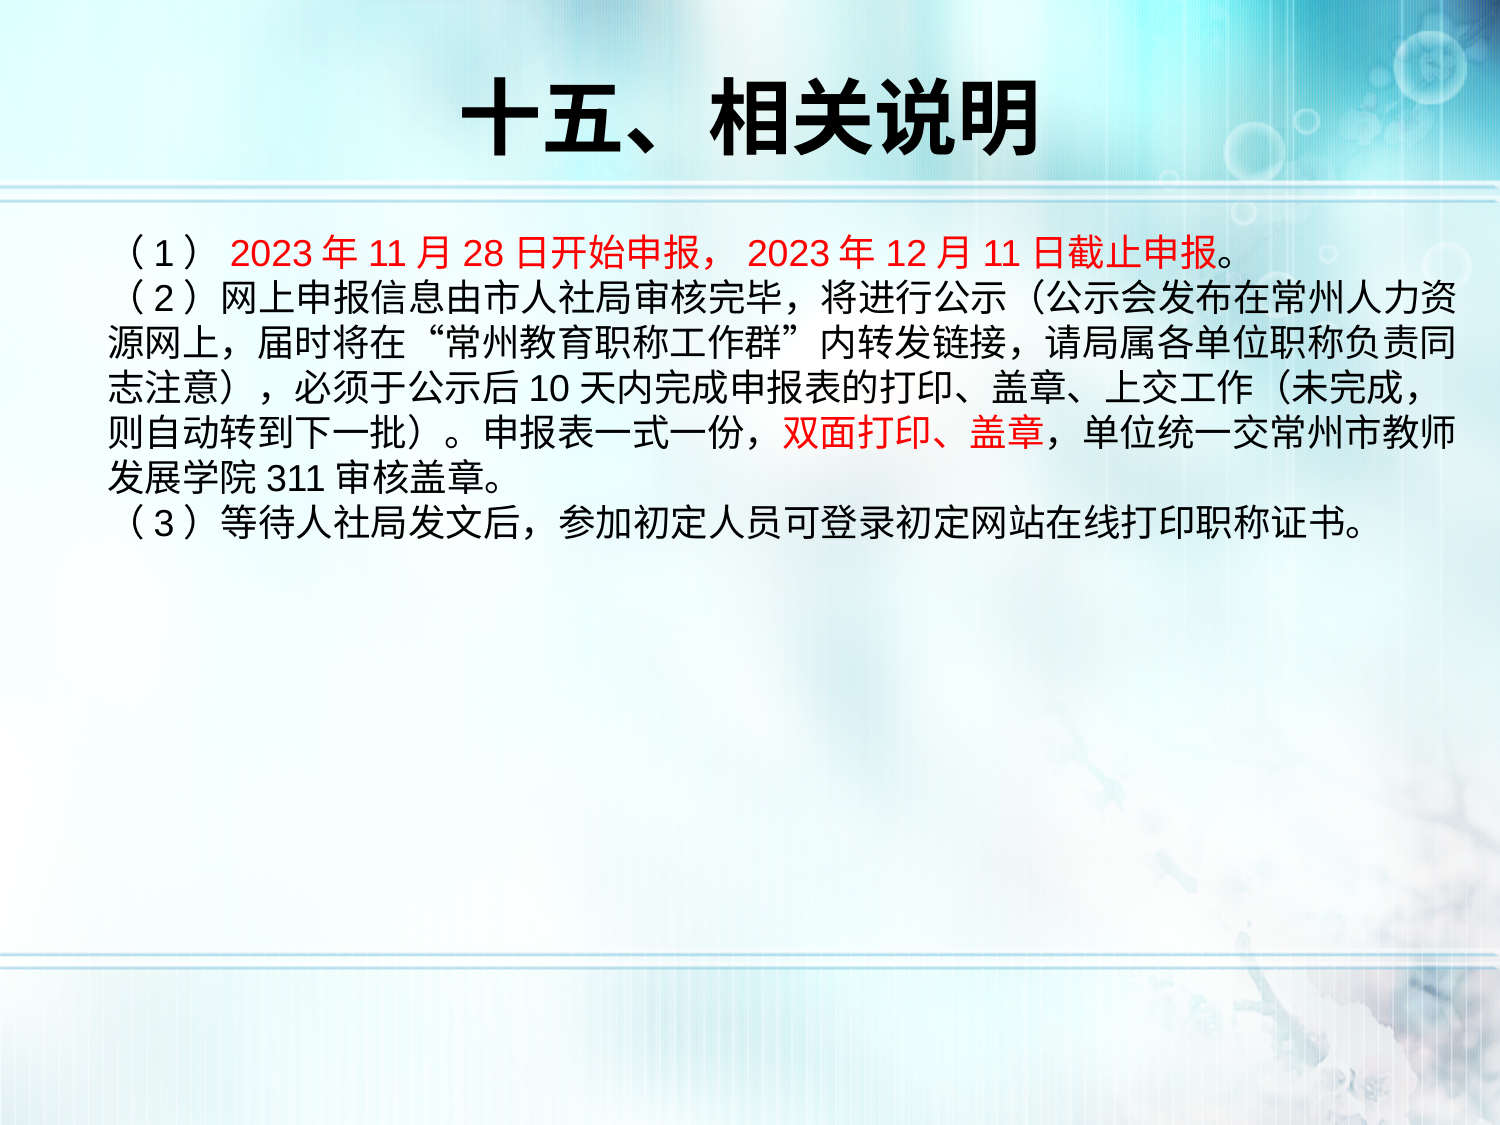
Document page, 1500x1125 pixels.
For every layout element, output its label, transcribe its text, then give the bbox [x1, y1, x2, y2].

title 十五、相关说明 [74, 45, 1426, 185]
picture [0, 0, 1500, 1125]
text_box （1）2023年11月28日开始申报，2023年12月11日截止申报。 （2）网上申报信息由市人社局审核完毕，将进行公示（公示会发布在常州人力资源网上，届时将在“常州教育职称工作群”内转发链接，请局属各单位职称负责同志注意），必须于公示后10天内完成申报表的打印、盖章、上交工作（未完成，则自动转到下一批）。申报表一式一份，双面打印、盖章，单位统一交常州市教师发展学院311审核盖章。 （3）等待人社局发文后，参加初定人员可登录初定网站在线打印职称证书。 [92, 221, 1477, 551]
